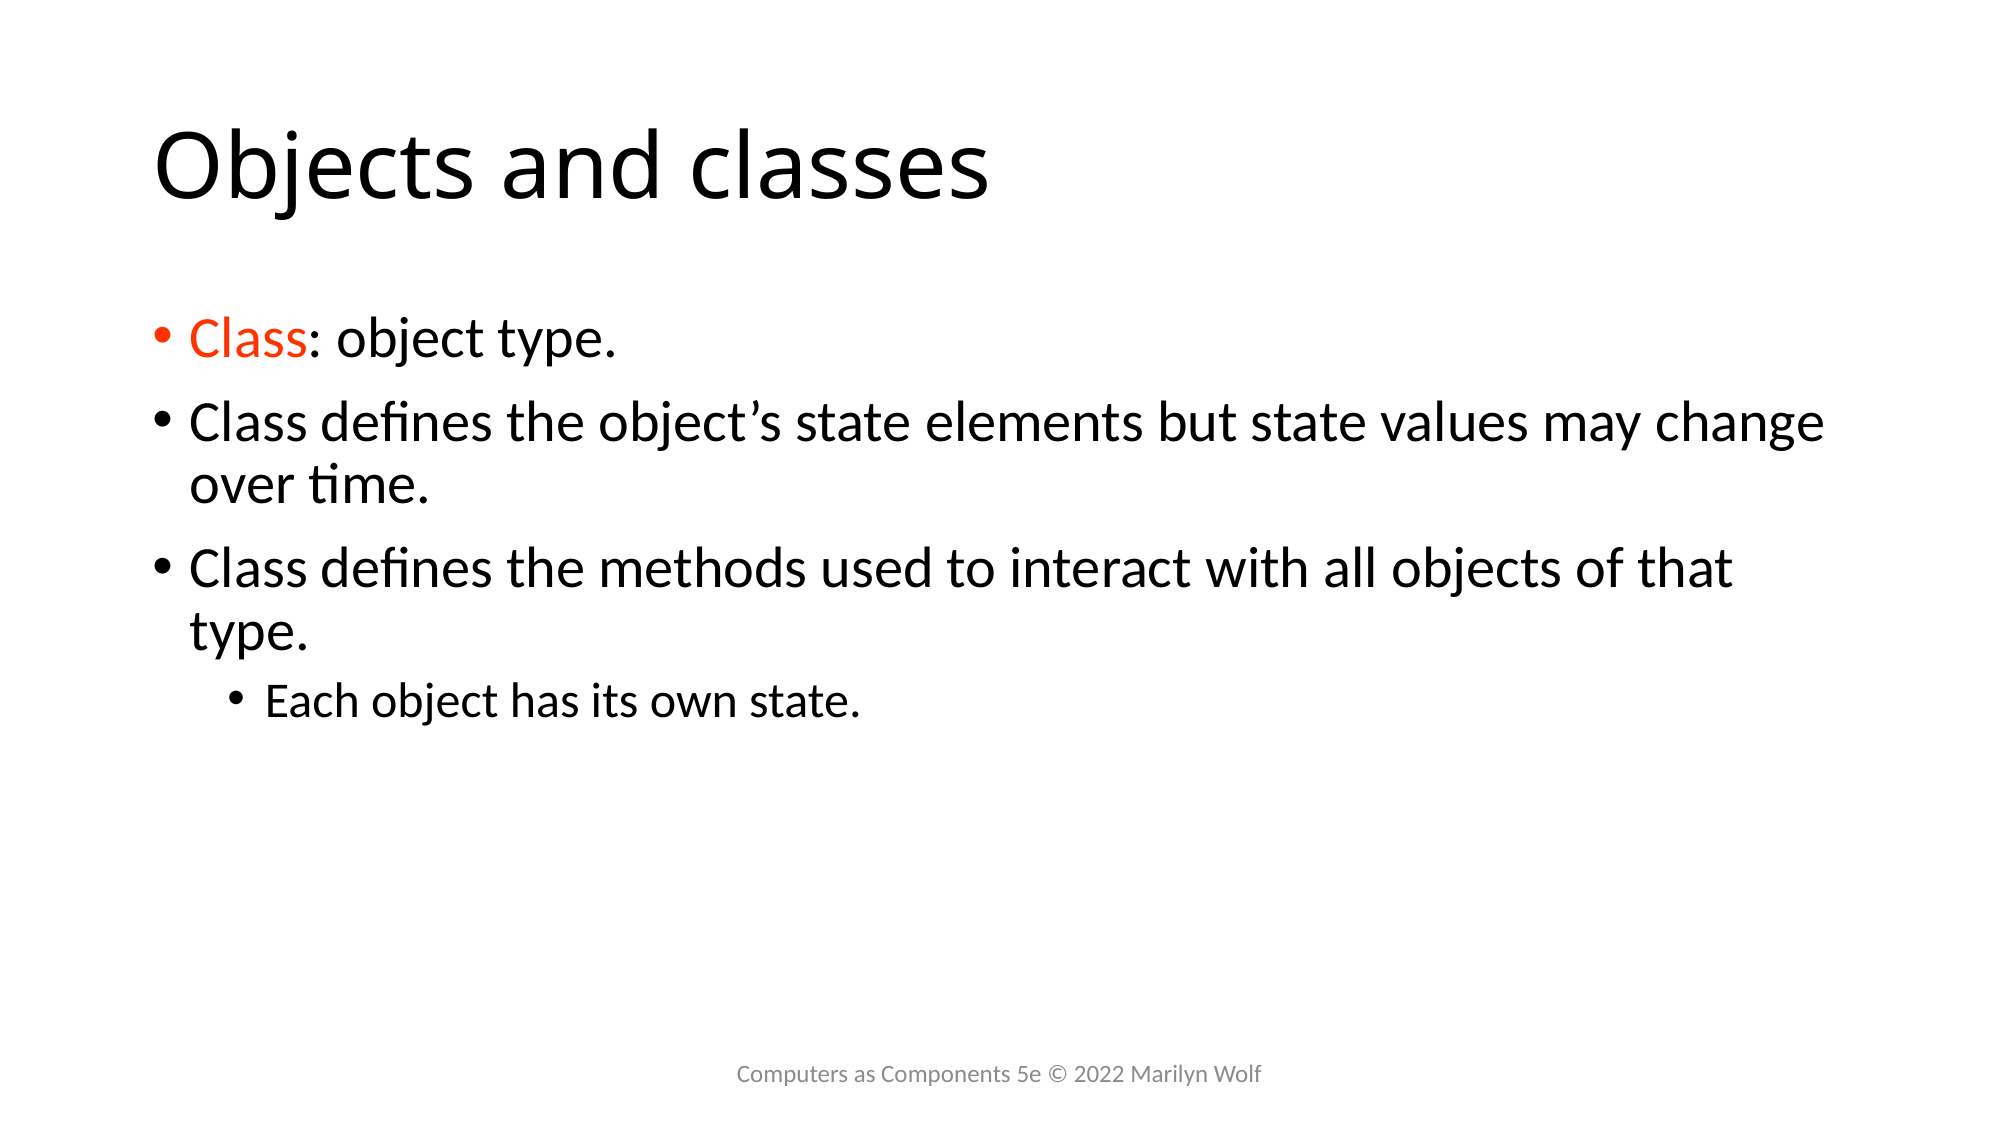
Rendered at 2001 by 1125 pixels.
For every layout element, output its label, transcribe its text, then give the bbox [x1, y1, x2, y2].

list Class: object type. Class defines the object’s state elements but state values may change over time. Class defines the methods used to interact with all objects of that type. Each object has its own state. [137, 299, 1863, 1014]
title Objects and classes [137, 59, 1863, 278]
footer Computers as Components 5e © 2022 Marilyn Wolf [662, 1042, 1338, 1103]
